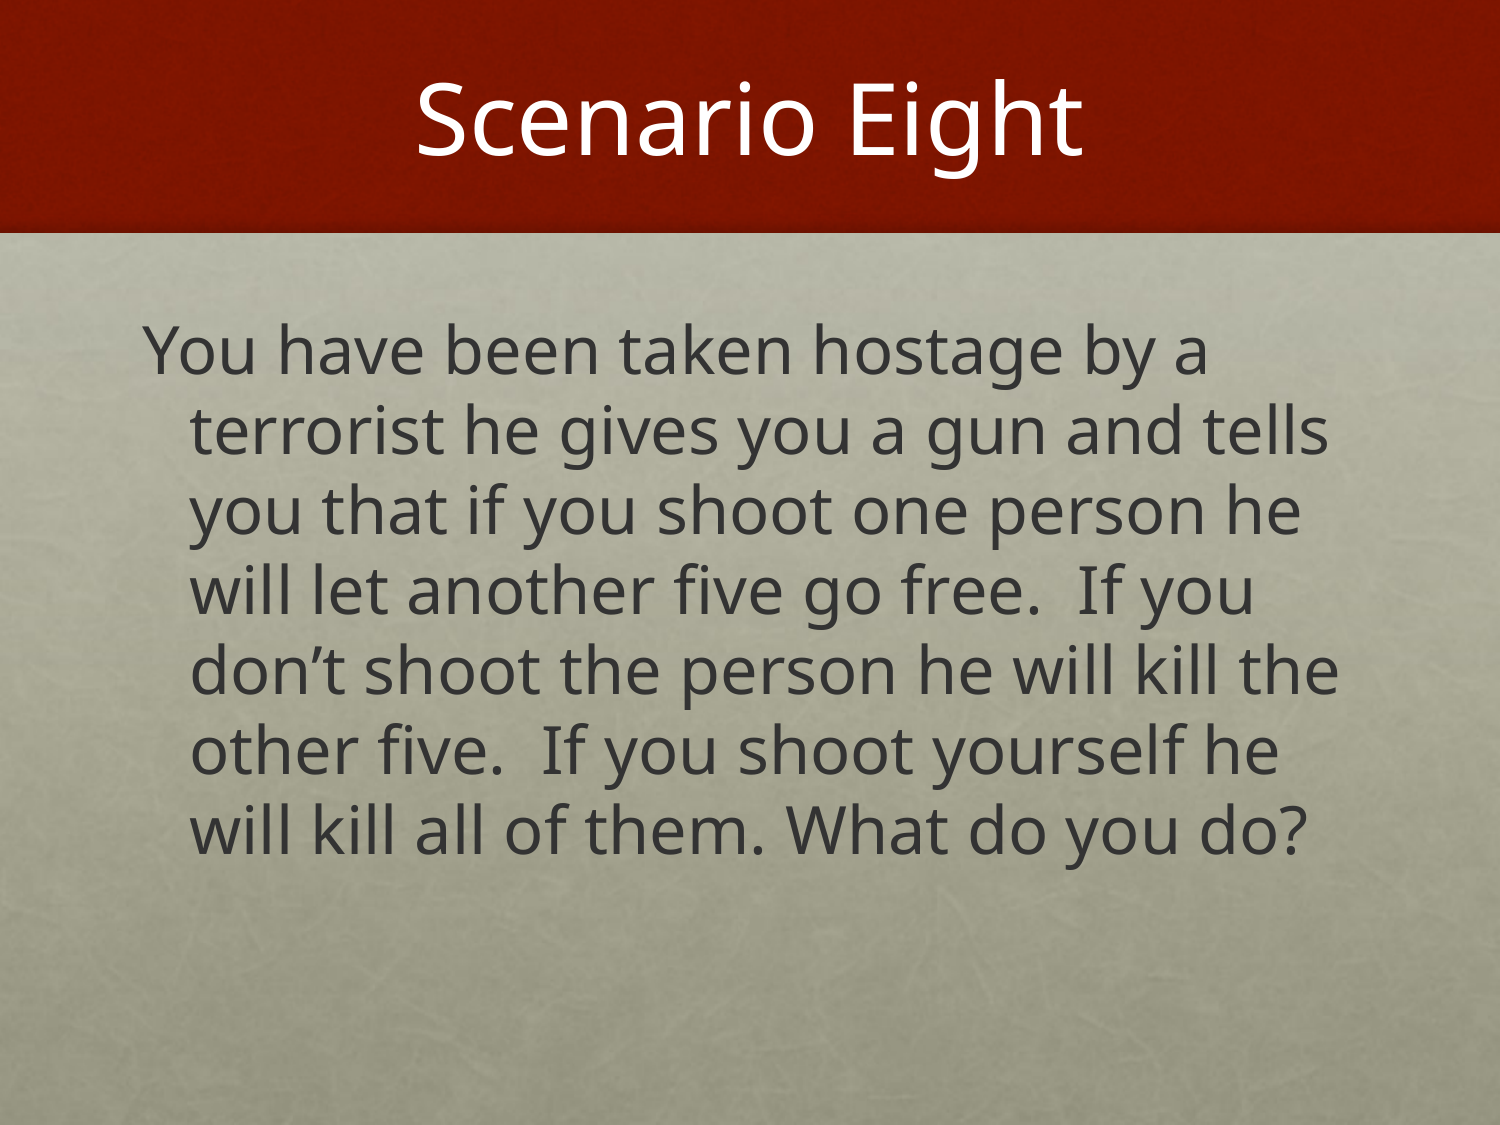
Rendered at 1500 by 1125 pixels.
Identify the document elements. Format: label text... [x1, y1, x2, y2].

list You have been taken hostage by a terrorist he gives you a gun and tells you that if you shoot one person he will let another five go free. If you don’t shoot the person he will kill the other five. If you shoot yourself he will kill all of them. What do you do? [127, 299, 1372, 1005]
title Scenario Eight [127, 10, 1372, 221]
picture [0, 214, 1500, 1125]
